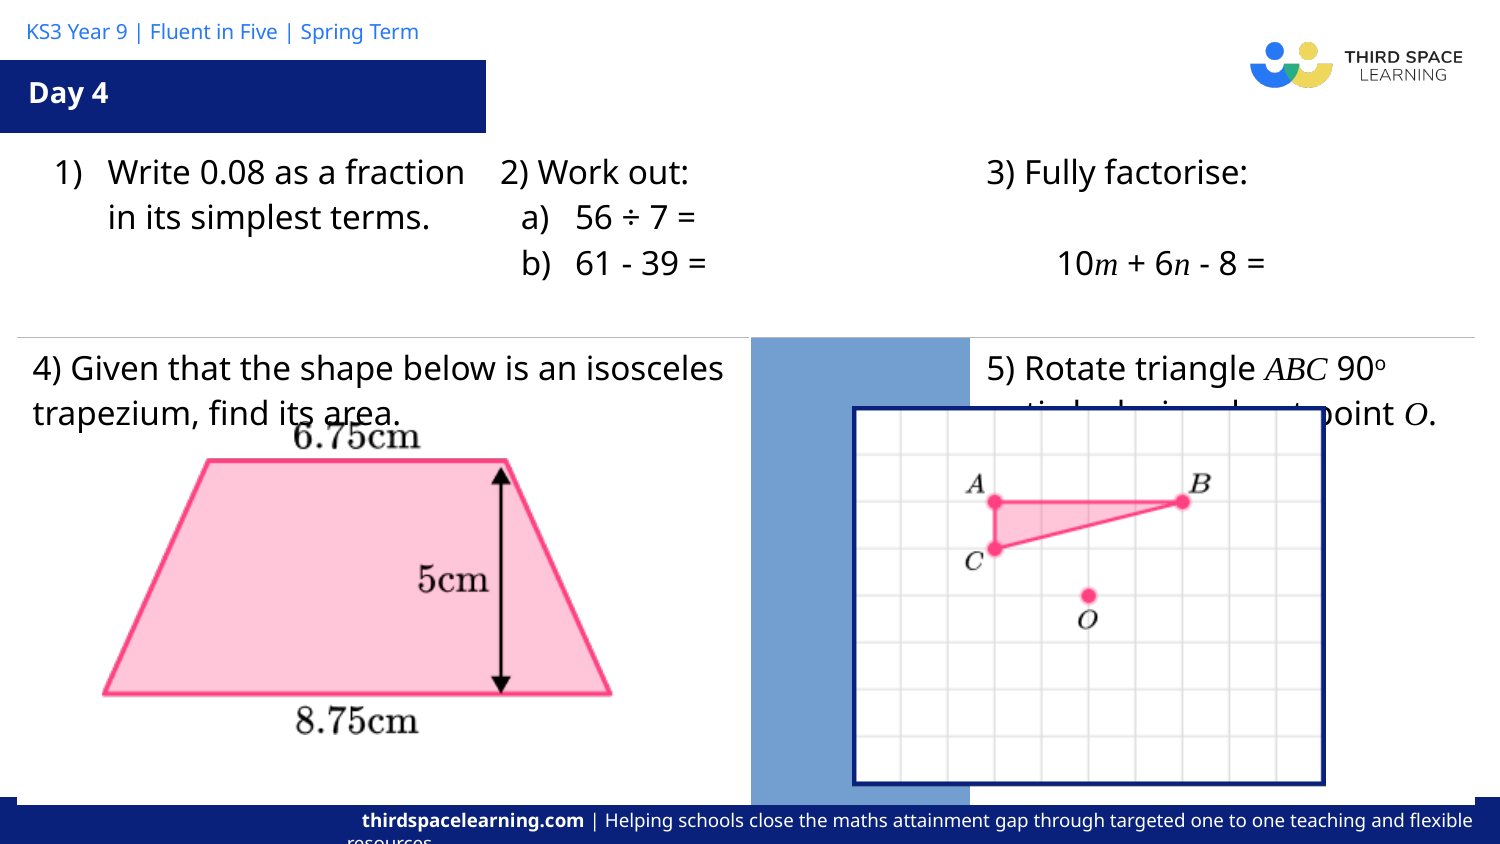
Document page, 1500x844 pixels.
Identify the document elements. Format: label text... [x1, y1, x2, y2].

table_cell 5) Rotate triangle ABC 90o anti-clockwise about point O. [972, 338, 1474, 804]
picture [102, 421, 614, 735]
table_cell 4) Given that the shape below is an isosceles trapezium, find its area. [19, 338, 749, 804]
picture [852, 405, 1327, 788]
table_header Write 0.08 as a fraction in its simplest terms. [19, 142, 484, 337]
table_header 3) Fully factorise: 10m + 6n - 8 = [972, 142, 1474, 337]
text_box Day 4 [13, 59, 383, 125]
table_header 2) Work out: 56 ÷ 7 = 61 - 39 = [486, 142, 970, 337]
picture [1250, 33, 1465, 99]
